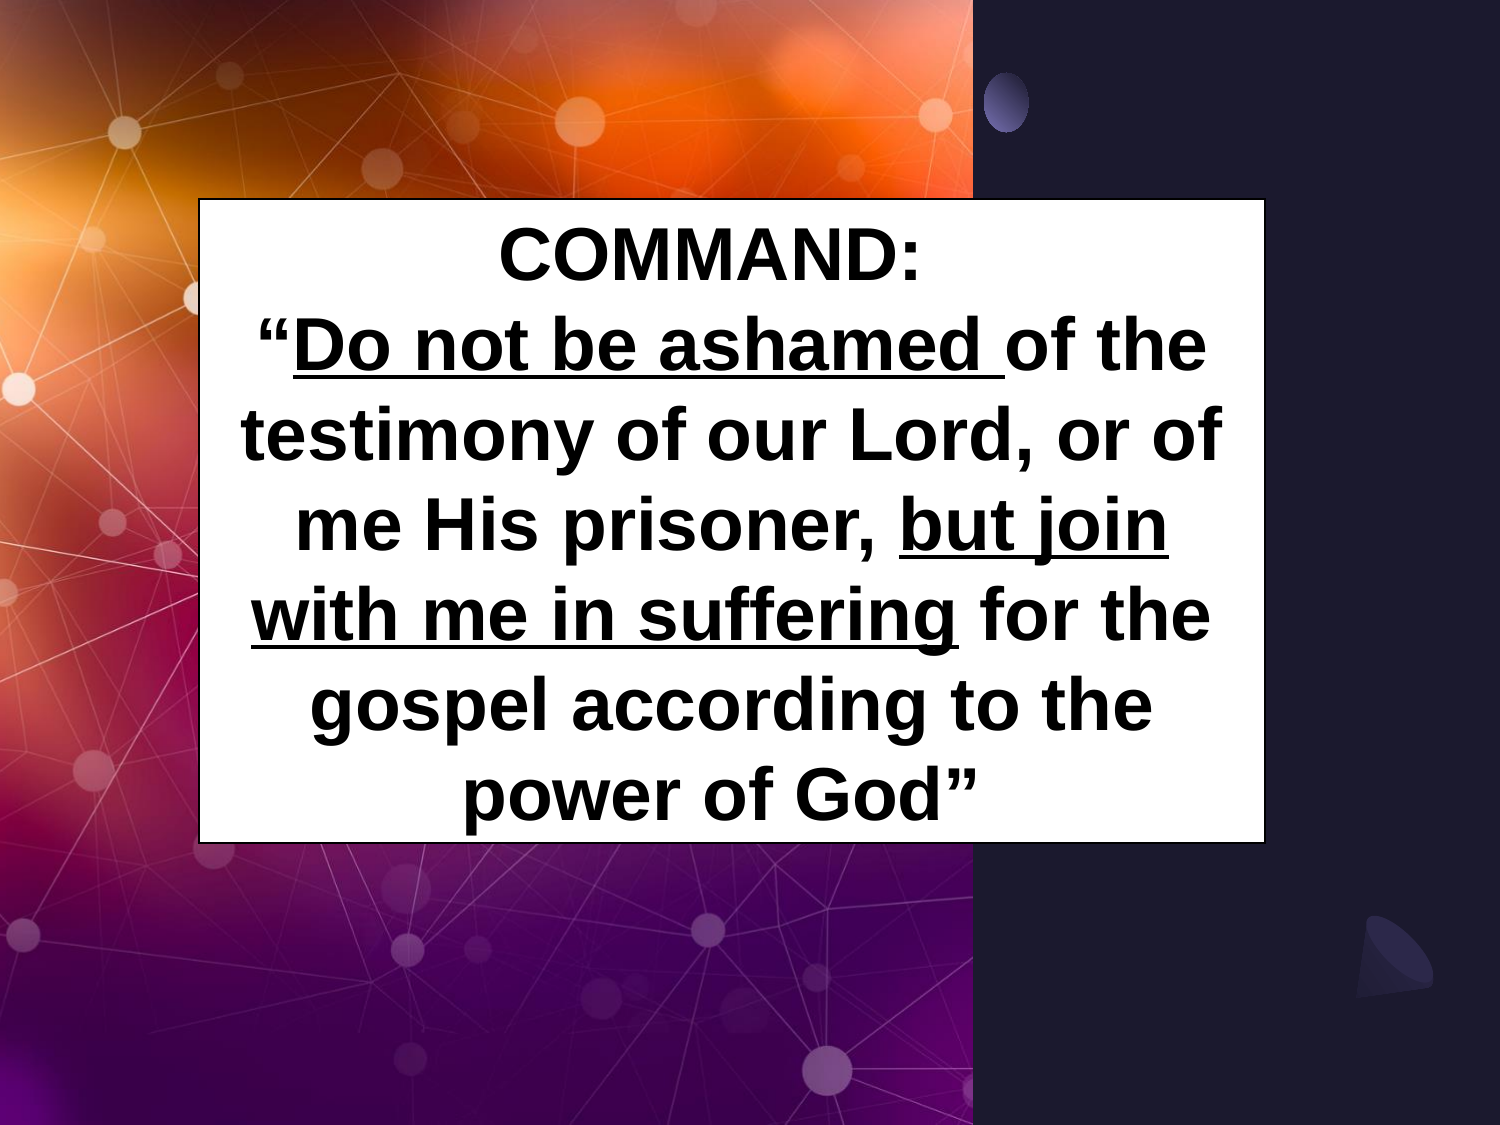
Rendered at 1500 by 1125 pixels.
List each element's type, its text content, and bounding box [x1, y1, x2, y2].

text_box COMMAND: “Do not be ashamed of the testimony of our Lord, or of me His prisoner, but join with me in suffering for the gospel according to the power of God” [973, 198, 1266, 844]
picture [0, 0, 973, 1125]
